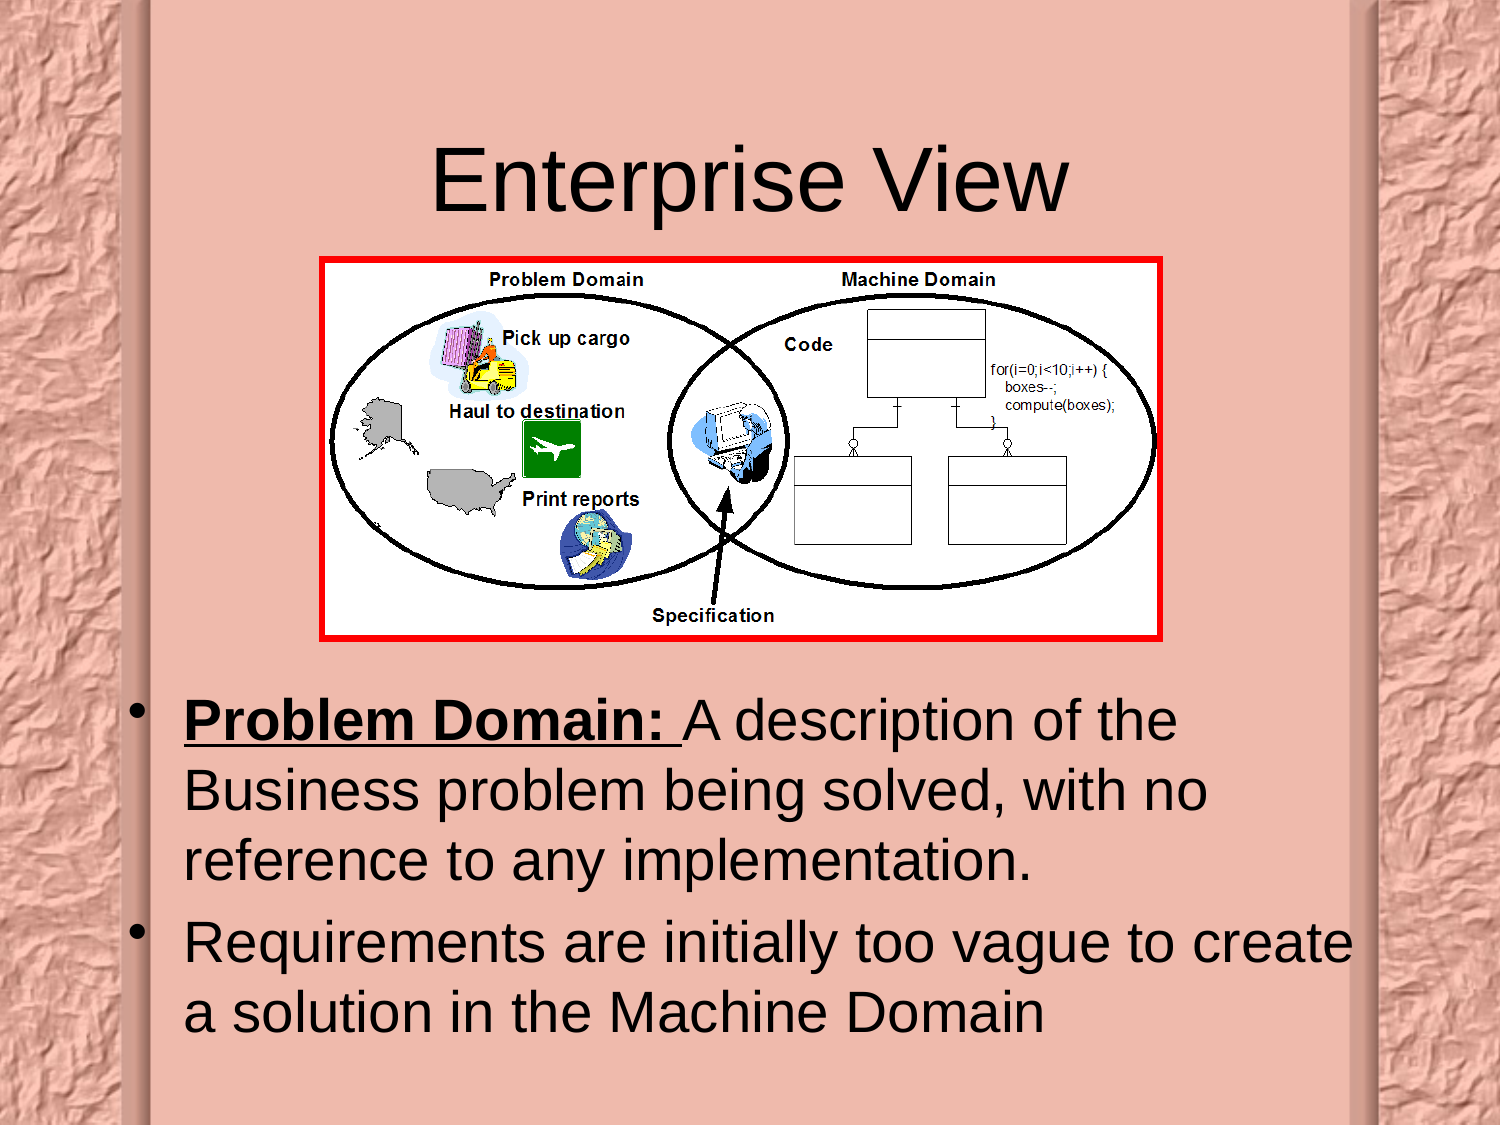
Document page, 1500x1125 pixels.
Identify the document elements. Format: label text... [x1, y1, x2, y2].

title Enterprise View [112, 87, 1388, 263]
list Problem Domain: A description of the Business problem being solved, with no reference to any implementation. Requirements are initially too vague to create a solution in the Machine Domain [112, 674, 1388, 1038]
picture [0, 0, 1500, 1125]
